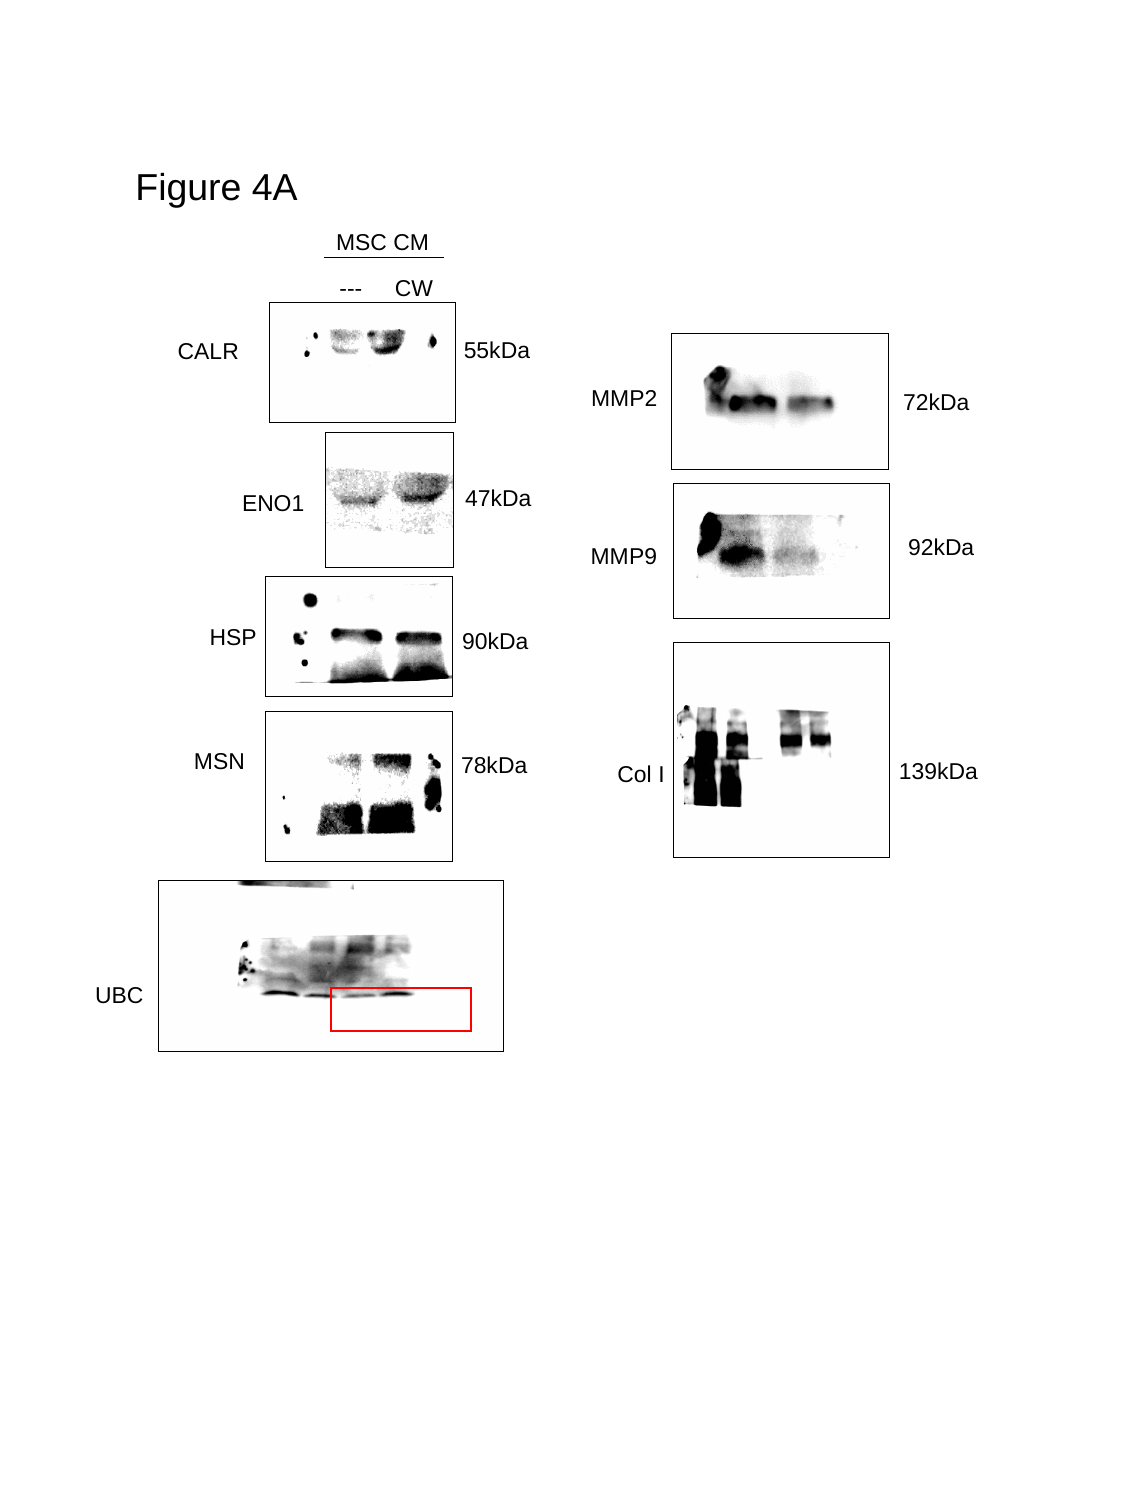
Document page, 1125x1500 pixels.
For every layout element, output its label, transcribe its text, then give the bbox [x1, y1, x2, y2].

text_box 92kDa [893, 524, 1021, 568]
text_box Col I [593, 752, 673, 795]
picture [673, 483, 890, 619]
picture [265, 576, 453, 697]
picture [671, 333, 889, 470]
picture [325, 432, 454, 568]
text_box 78kDa [453, 743, 574, 786]
text_box MSC CM [321, 220, 465, 263]
text_box 55kDa [456, 327, 576, 370]
text_box CALR [158, 329, 254, 372]
text_box 72kDa [889, 379, 1016, 422]
text_box MMP2 [569, 376, 671, 419]
picture [265, 711, 453, 862]
text_box Figure 4A [120, 155, 313, 216]
text_box ENO1 [209, 481, 320, 524]
text_box HSP [131, 614, 265, 658]
picture [269, 301, 456, 423]
text_box MMP9 [569, 534, 672, 577]
text_box 47kDa [454, 476, 578, 519]
picture [673, 642, 890, 858]
text_box 139kDa [890, 749, 1012, 792]
picture [158, 880, 504, 1052]
text_box 90kDa [453, 618, 575, 661]
text_box MSN [173, 738, 260, 781]
text_box UBC [72, 973, 158, 1016]
text_box --- CW [324, 266, 449, 301]
